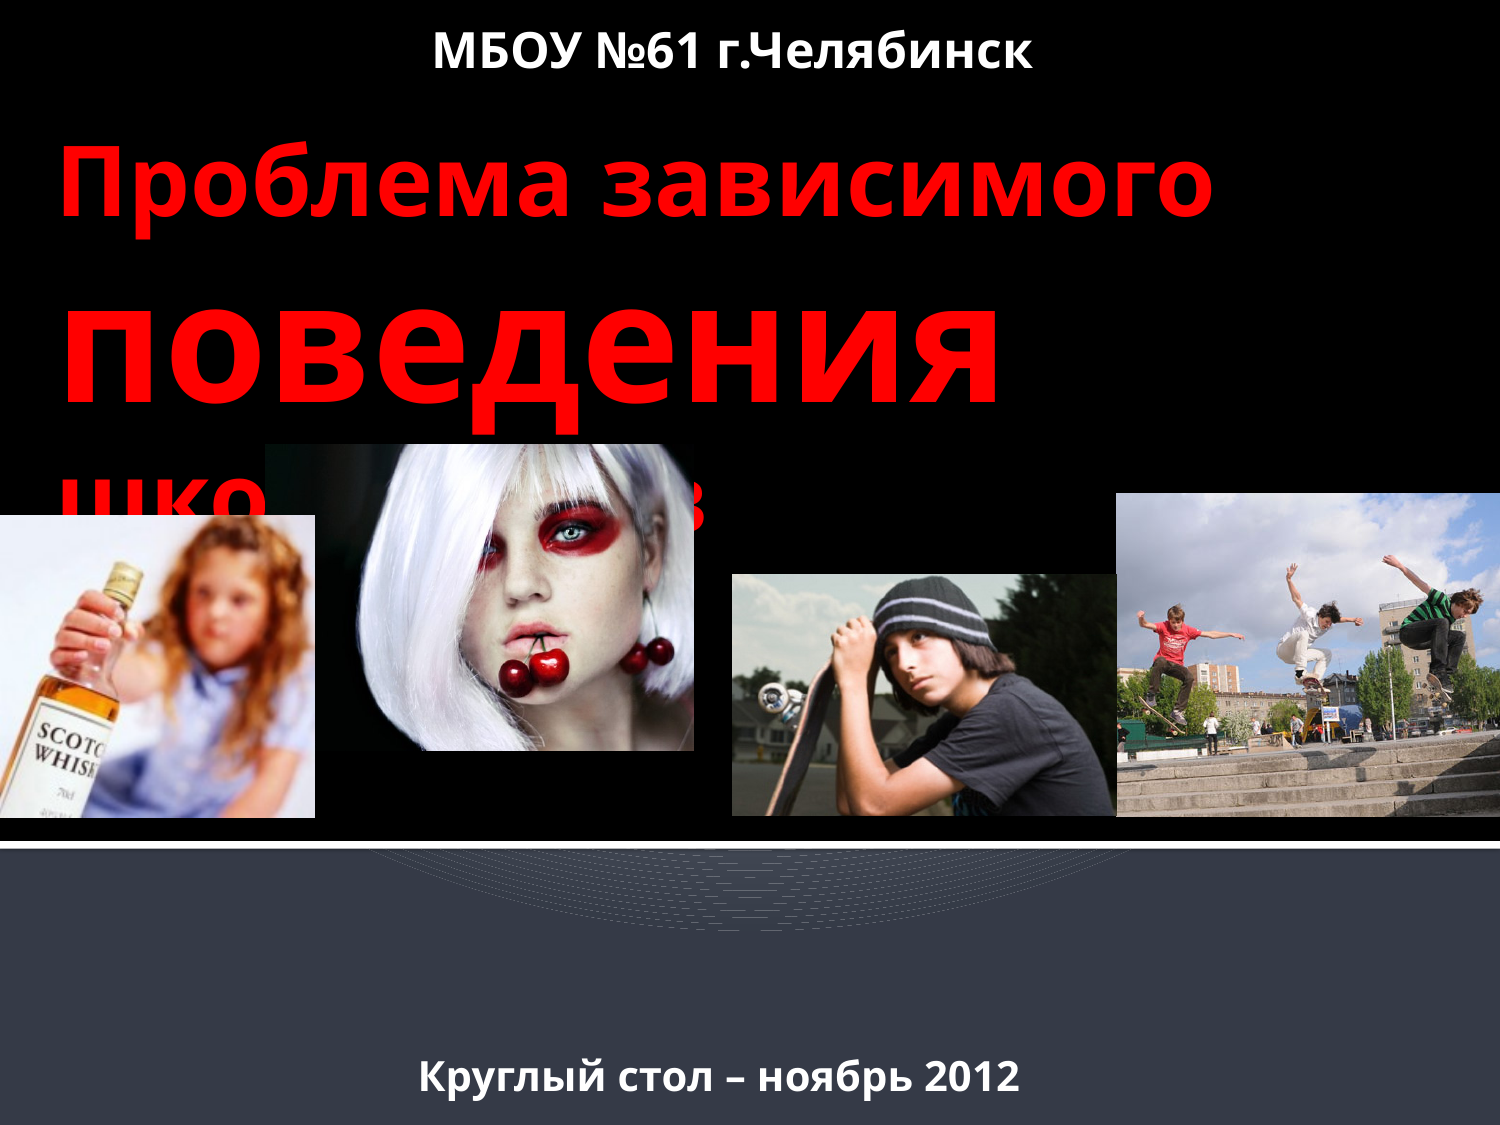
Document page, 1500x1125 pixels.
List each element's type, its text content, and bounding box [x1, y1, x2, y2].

picture [732, 493, 1500, 817]
subtitle Круглый стол – ноябрь 2012 [206, 987, 1220, 1101]
text_box МБОУ №61 г.Челябинск [64, 11, 1400, 119]
title Проблема зависимого поведения школьников [40, 118, 1494, 472]
picture [0, 444, 694, 818]
